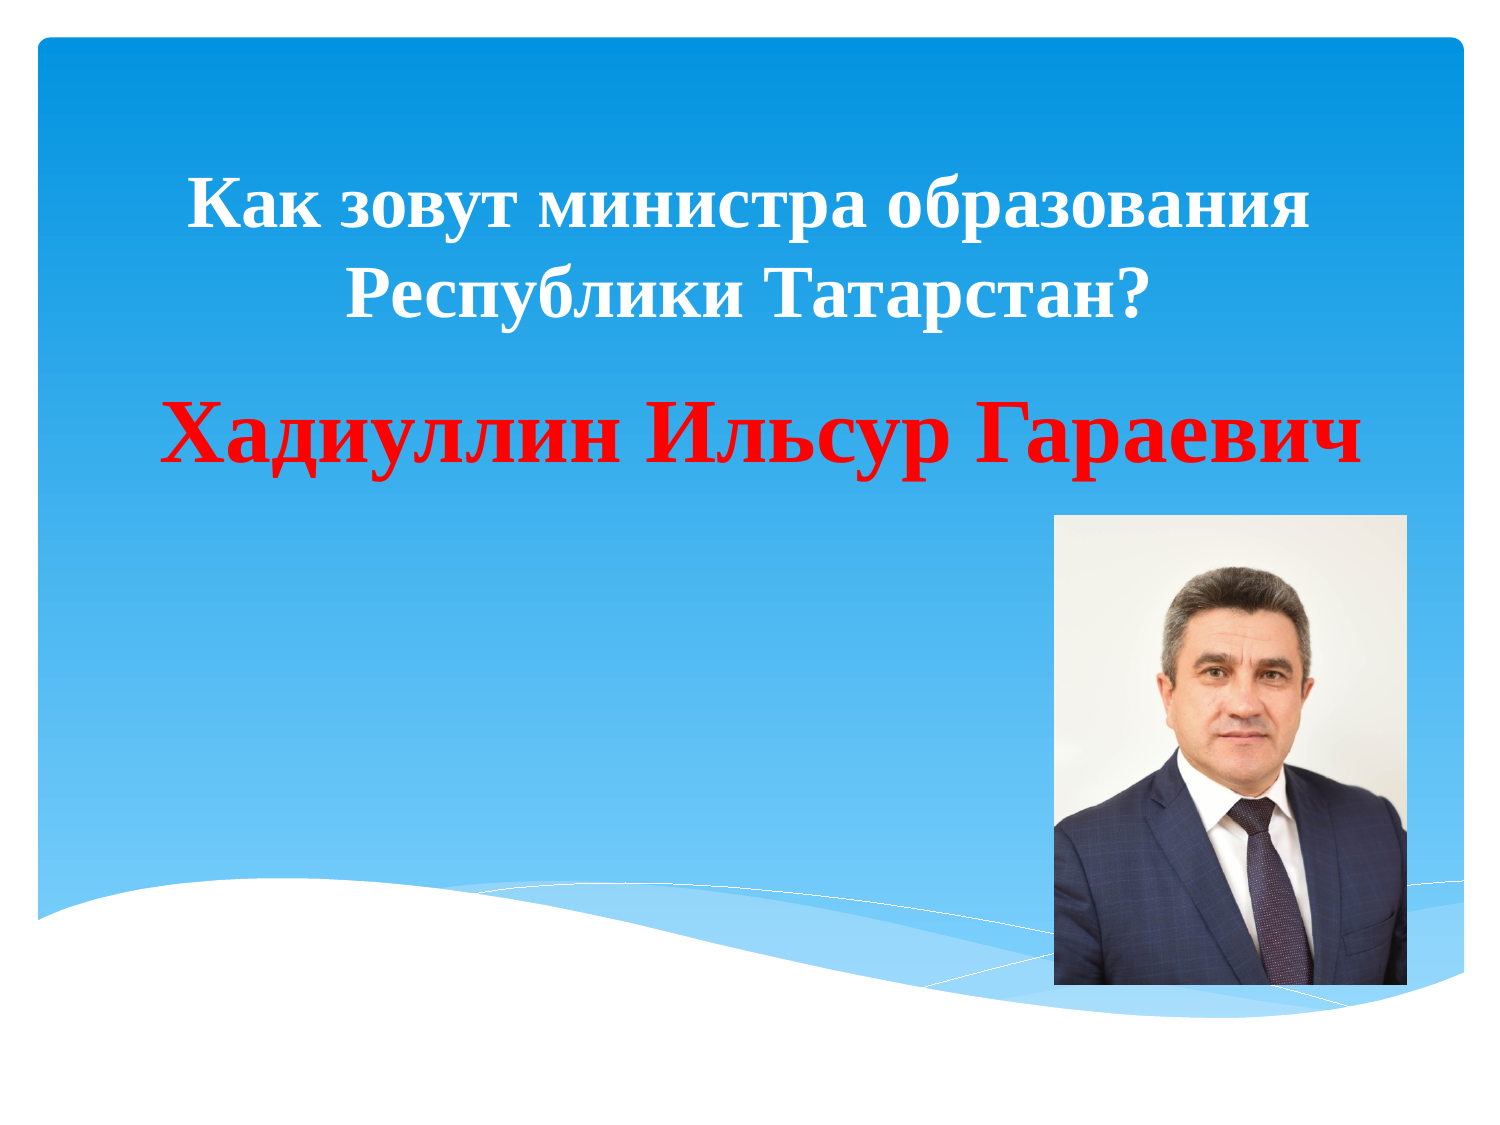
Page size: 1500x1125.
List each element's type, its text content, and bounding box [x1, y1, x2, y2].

title Как зовут министра образования Республики Татарстан? [112, 82, 1388, 340]
subtitle Хадиуллин Ильсур Гараевич [88, 363, 1436, 516]
picture [1054, 515, 1407, 986]
